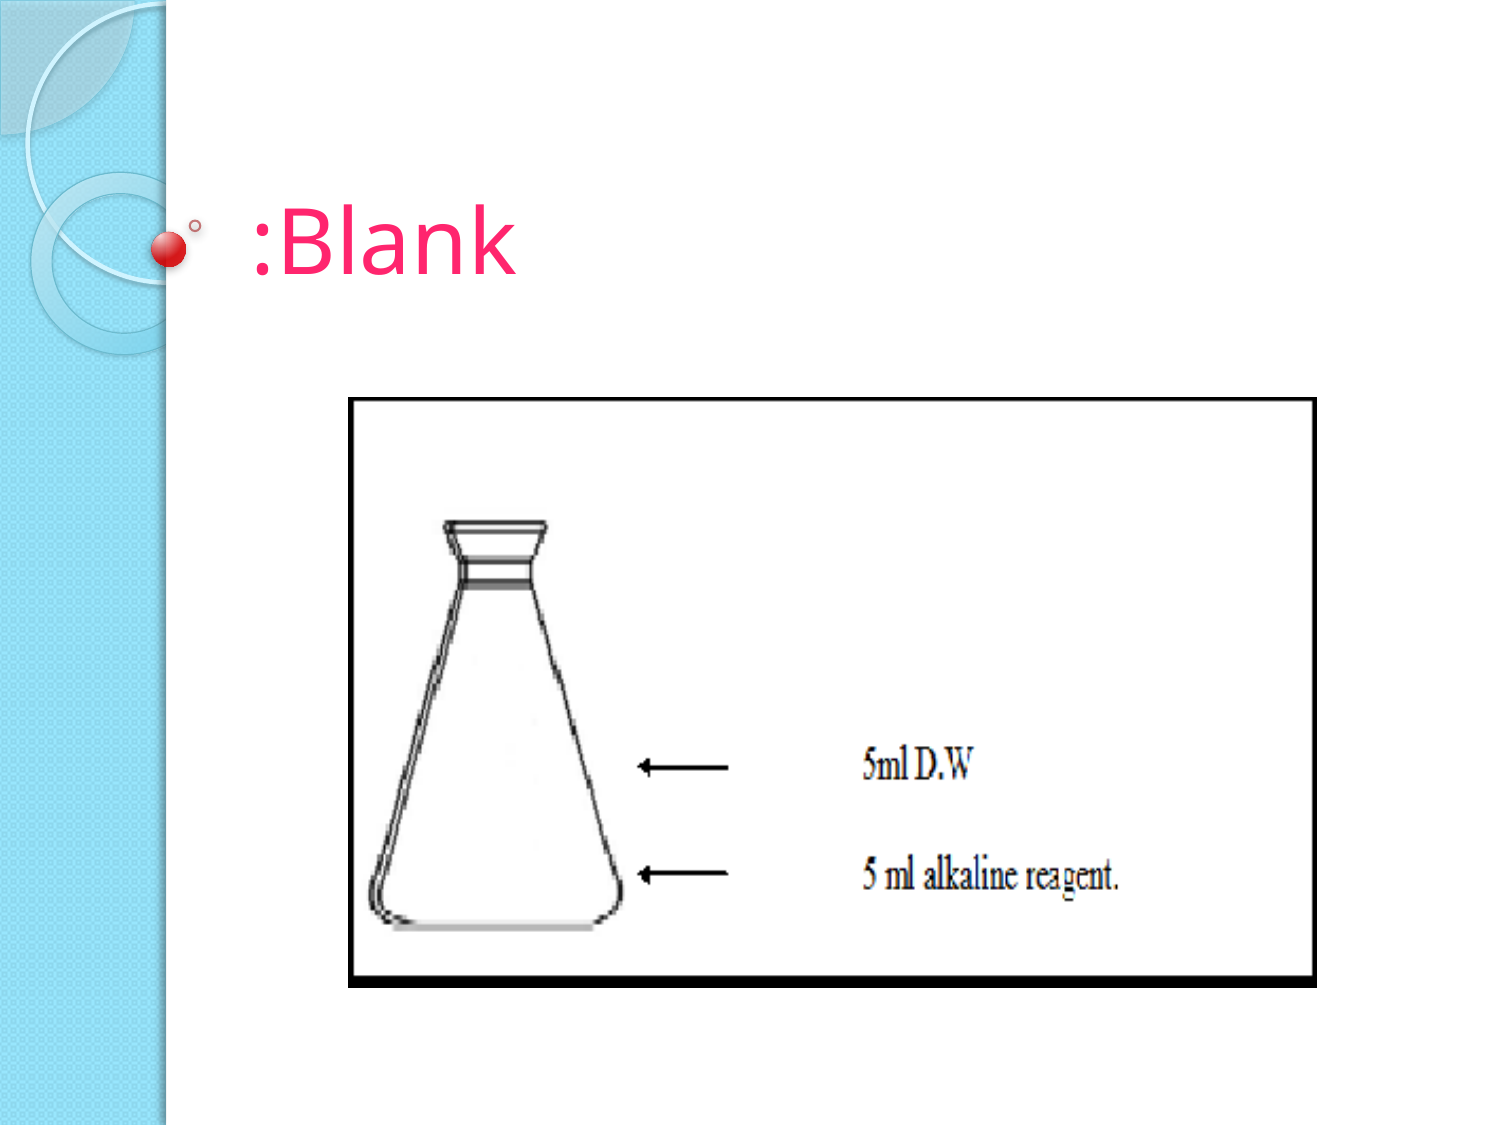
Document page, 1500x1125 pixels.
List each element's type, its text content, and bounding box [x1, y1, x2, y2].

title Blank: [234, 59, 1450, 301]
picture [348, 396, 1318, 988]
